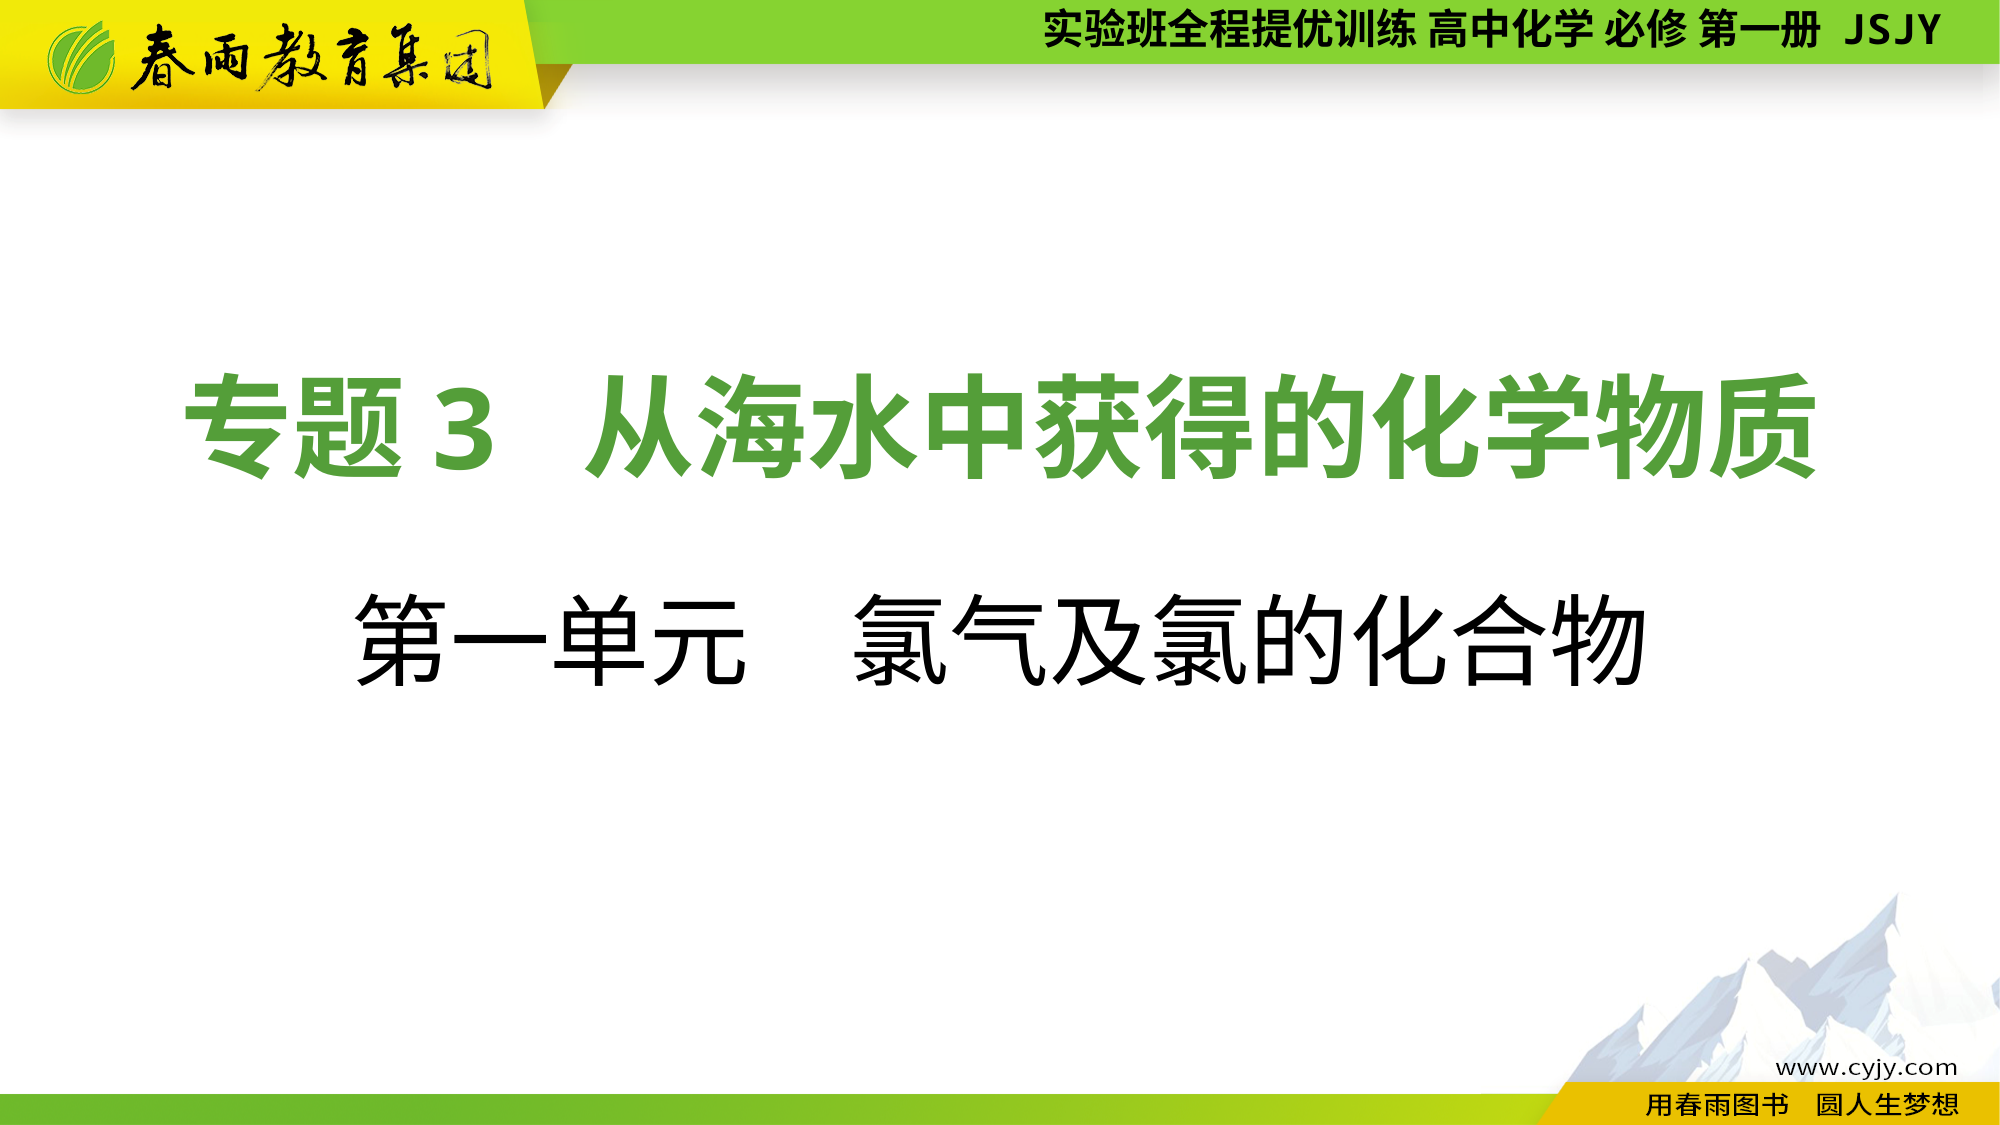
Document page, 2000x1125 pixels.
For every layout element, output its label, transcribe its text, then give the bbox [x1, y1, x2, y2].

text_box 专题3 从海水中获得的化学物质 [54, 282, 1946, 500]
text_box 第一单元 氯气及氯的化合物 [54, 511, 1946, 706]
picture [0, 0, 2000, 1125]
